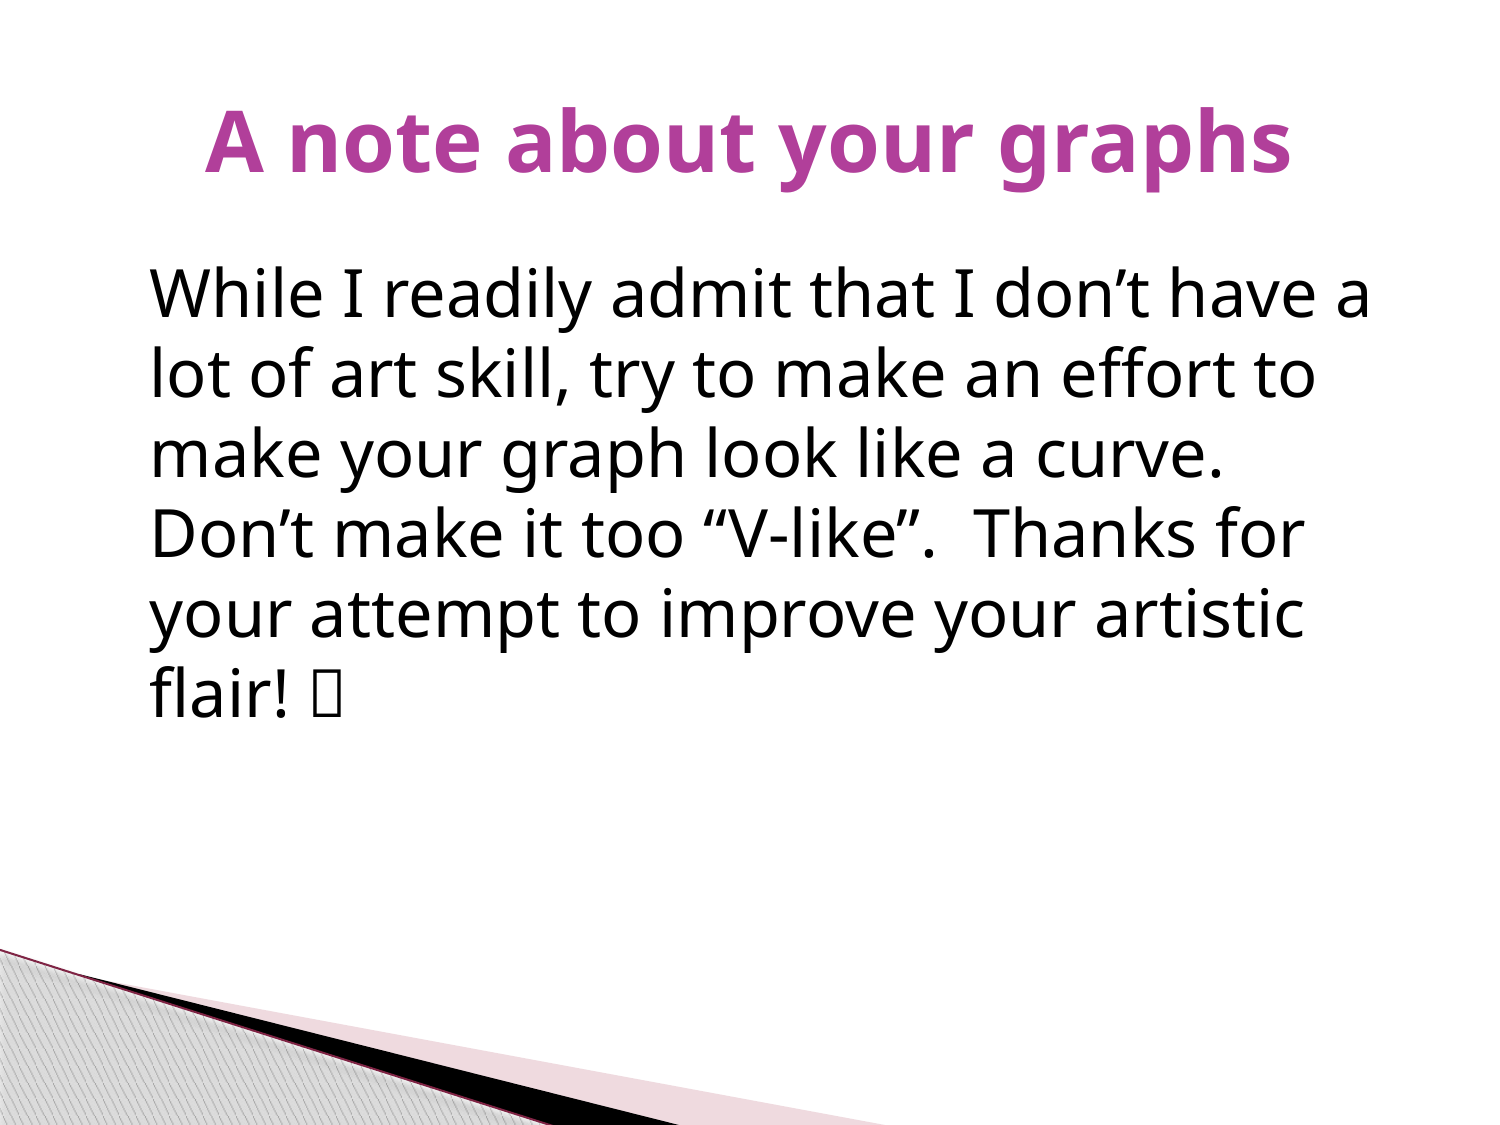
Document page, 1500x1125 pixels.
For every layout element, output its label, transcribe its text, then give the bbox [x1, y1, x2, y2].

list While I readily admit that I don’t have a lot of art skill, try to make an effort to make your graph look like a curve. Don’t make it too “V-like”. Thanks for your attempt to improve your artistic flair!  [75, 243, 1425, 986]
title A note about your graphs [75, 45, 1425, 233]
